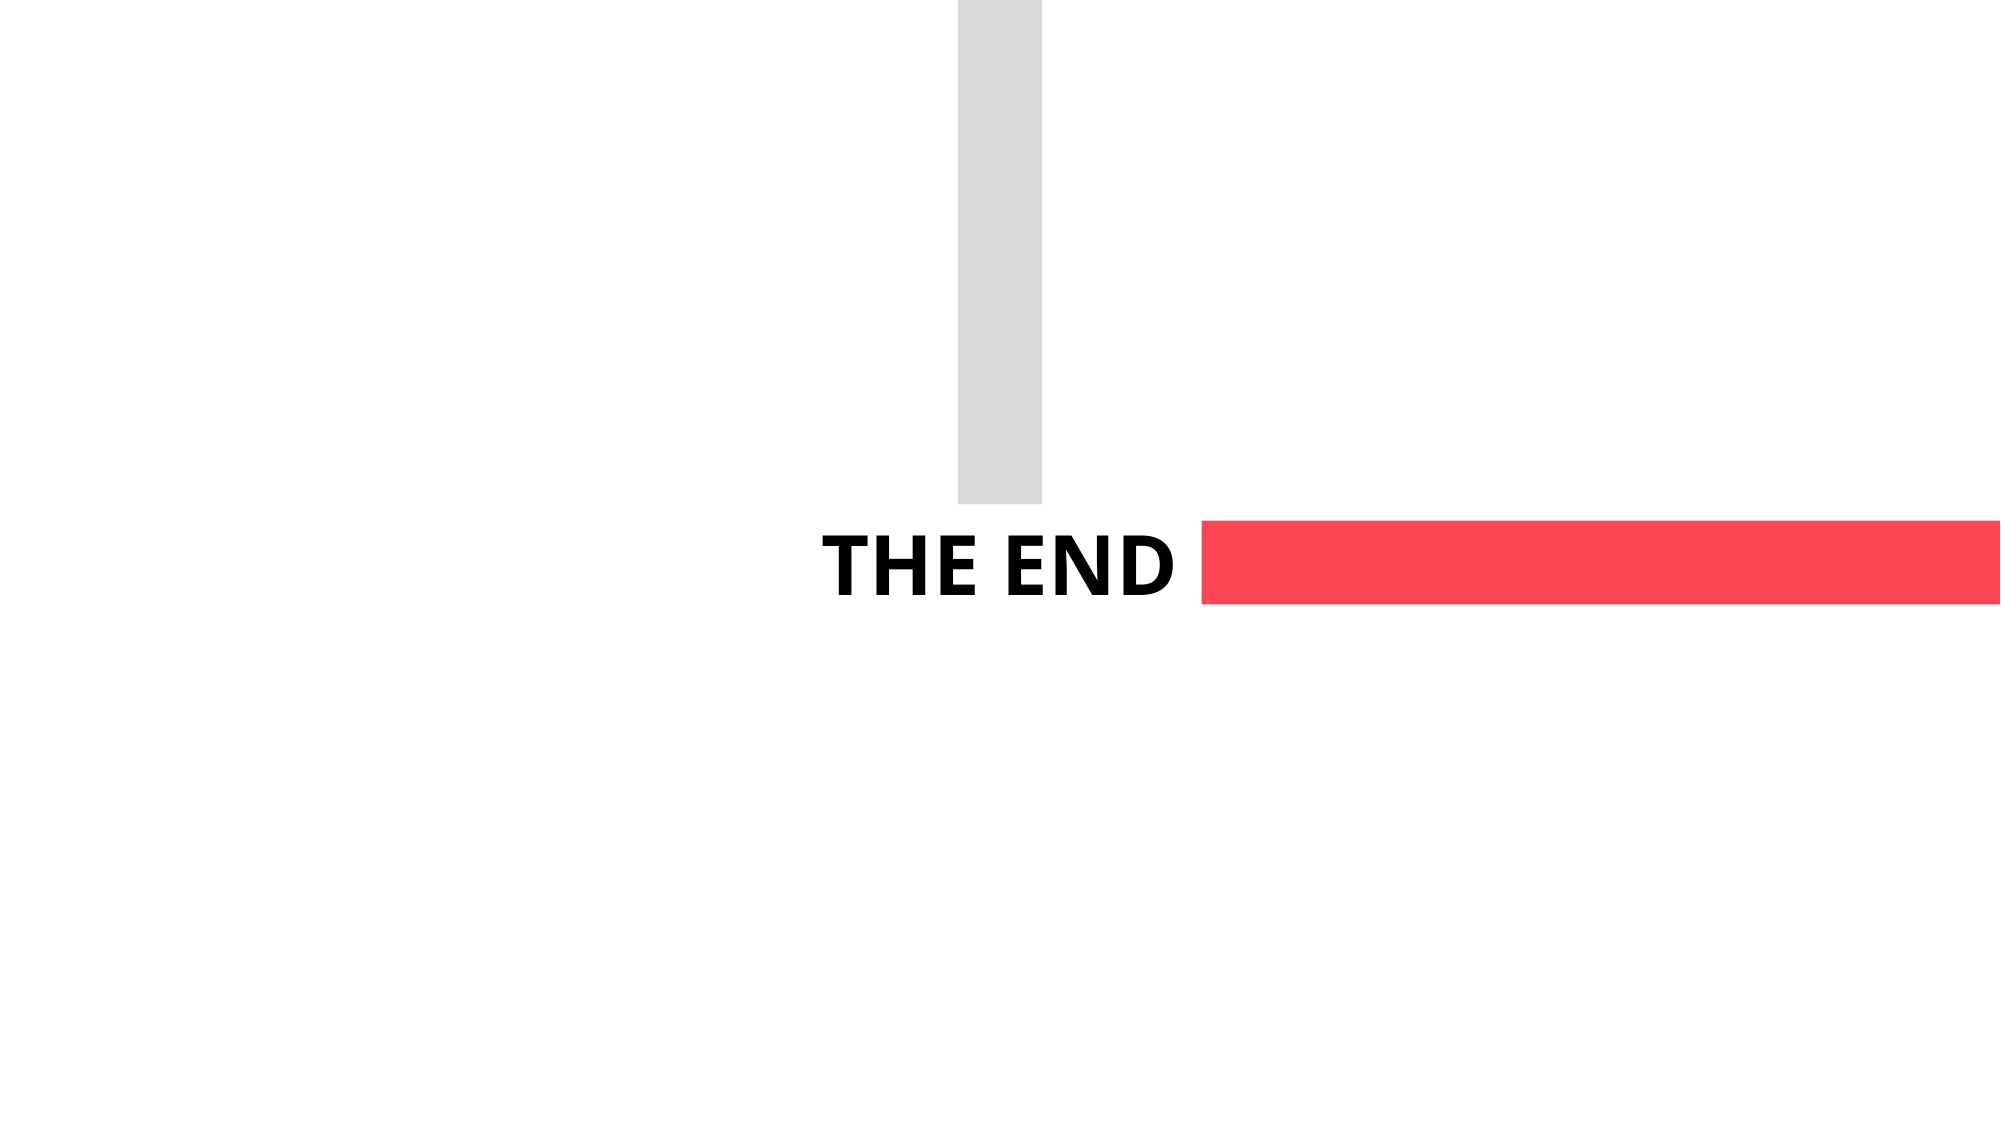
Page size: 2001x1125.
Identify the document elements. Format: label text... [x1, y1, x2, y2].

text_box [1201, 520, 2000, 605]
text_box THE END [807, 504, 1193, 620]
text_box [957, 0, 1043, 505]
